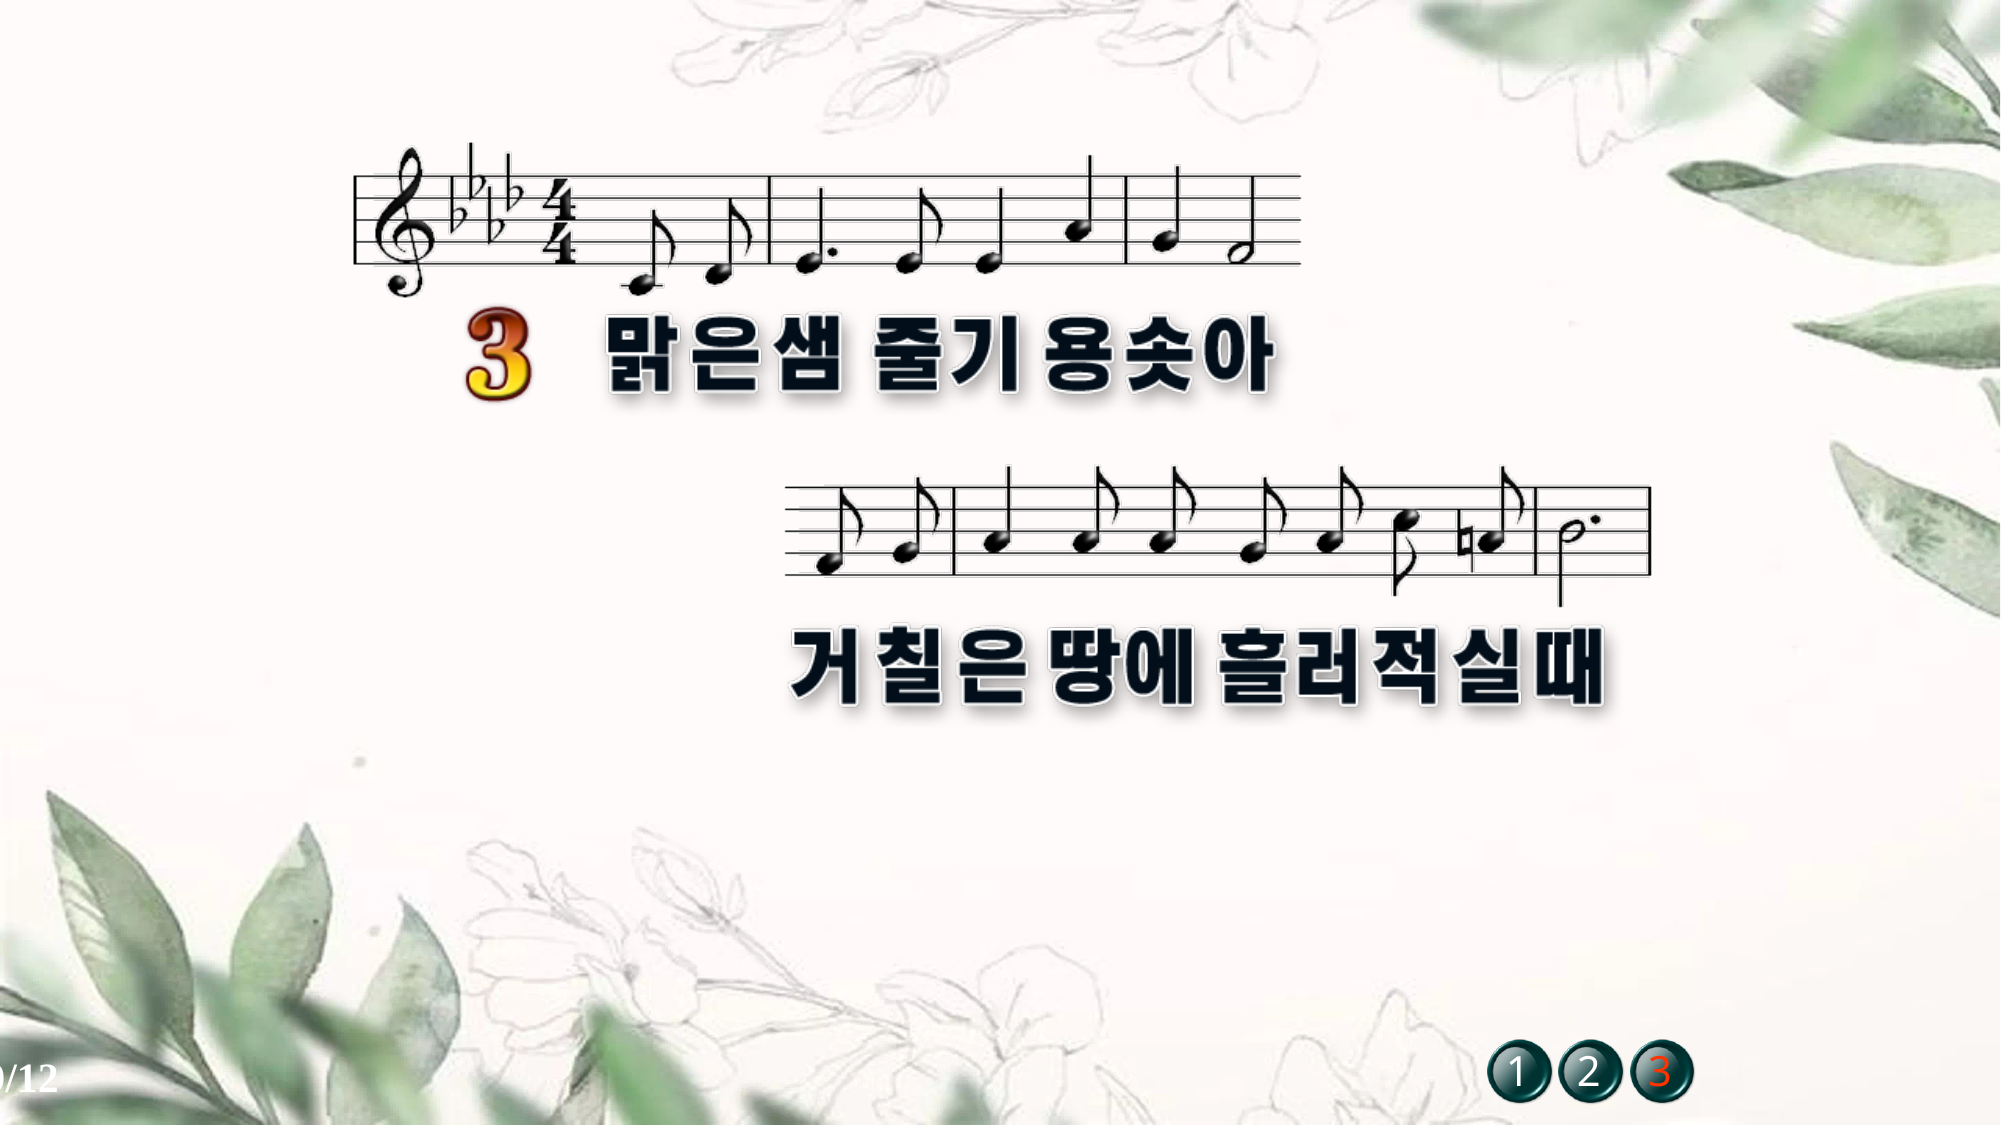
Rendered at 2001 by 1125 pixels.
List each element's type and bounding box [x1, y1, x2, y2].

text_box [1555, 1035, 1626, 1106]
text_box [1484, 1035, 1555, 1106]
text_box [1627, 1035, 1697, 1106]
picture [0, 0, 2001, 1125]
